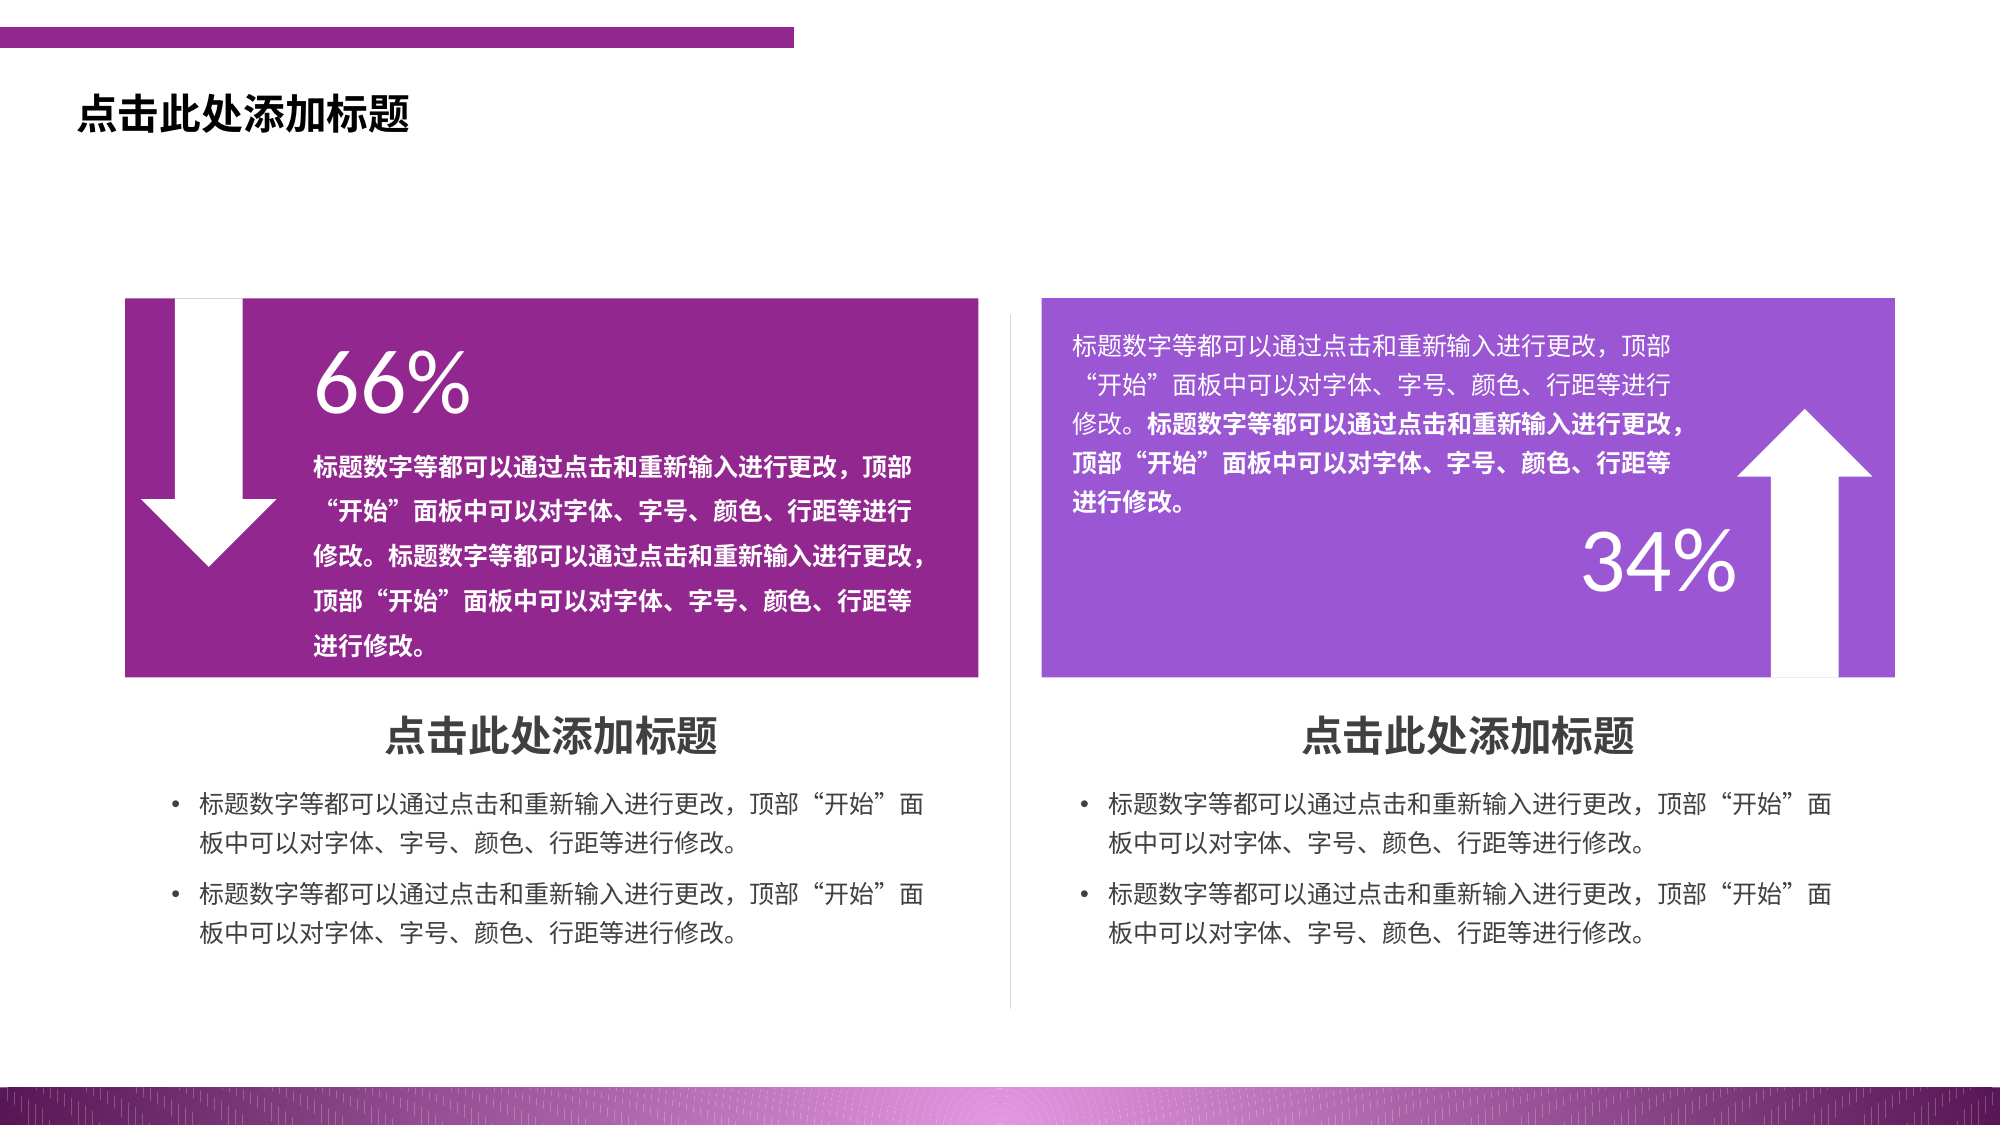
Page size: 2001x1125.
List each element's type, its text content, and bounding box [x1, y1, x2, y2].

text_box 点击此处添加标题 [1033, 677, 1904, 768]
text_box 标题数字等都可以通过点击和重新输入进行更改，顶部“开始”面板中可以对字体、字号、颜色、行距等进行修改。标题数字等都可以通过点击和重新输入进行更改，顶部“开始”面板中可以对字体、字号、颜色、行距等进行修改。 [1057, 314, 1706, 563]
text_box [138, 297, 279, 569]
text_box [1041, 297, 1896, 677]
text_box 点击此处添加标题 [125, 677, 979, 768]
text_box 66% [298, 314, 616, 428]
text_box [124, 297, 979, 679]
text_box 标题数字等都可以通过点击和重新输入进行更改，顶部“开始”面板中可以对字体、字号、颜色、行距等进行修改。 标题数字等都可以通过点击和重新输入进行更改，顶部“开始”面板中可以对字体、字号、颜色、行距等进行修改。 [156, 772, 964, 956]
text_box [1734, 407, 1875, 679]
text_box 标题数字等都可以通过点击和重新输入进行更改，顶部“开始”面板中可以对字体、字号、颜色、行距等进行修改。标题数字等都可以通过点击和重新输入进行更改，顶部“开始”面板中可以对字体、字号、颜色、行距等进行修改。 [298, 428, 947, 668]
list 点击此处添加标题 [60, 72, 795, 161]
text_box 34% [1436, 492, 1753, 618]
text_box 标题数字等都可以通过点击和重新输入进行更改，顶部“开始”面板中可以对字体、字号、颜色、行距等进行修改。 标题数字等都可以通过点击和重新输入进行更改，顶部“开始”面板中可以对字体、字号、颜色、行距等进行修改。 [1065, 772, 1872, 956]
